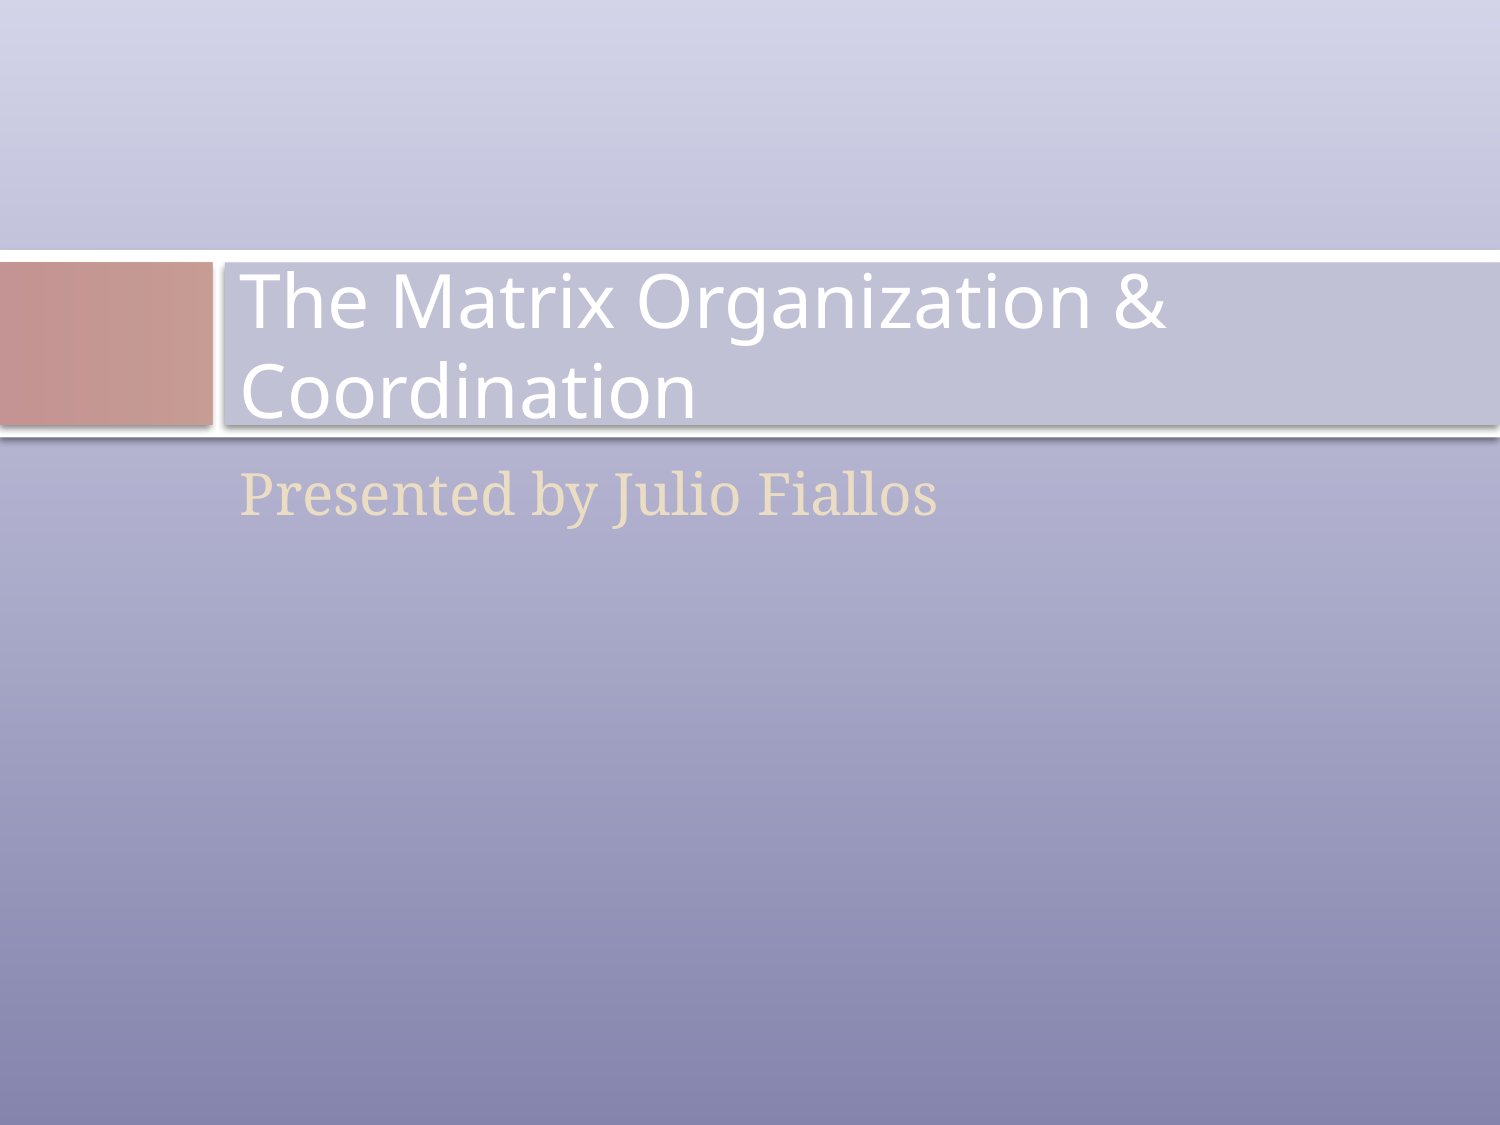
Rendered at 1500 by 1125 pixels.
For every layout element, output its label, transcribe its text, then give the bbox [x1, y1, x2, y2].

text_box [0, 261, 214, 426]
list Presented by Julio Fiallos [225, 450, 1394, 725]
title The Matrix Organization & Coordination [225, 262, 1475, 425]
